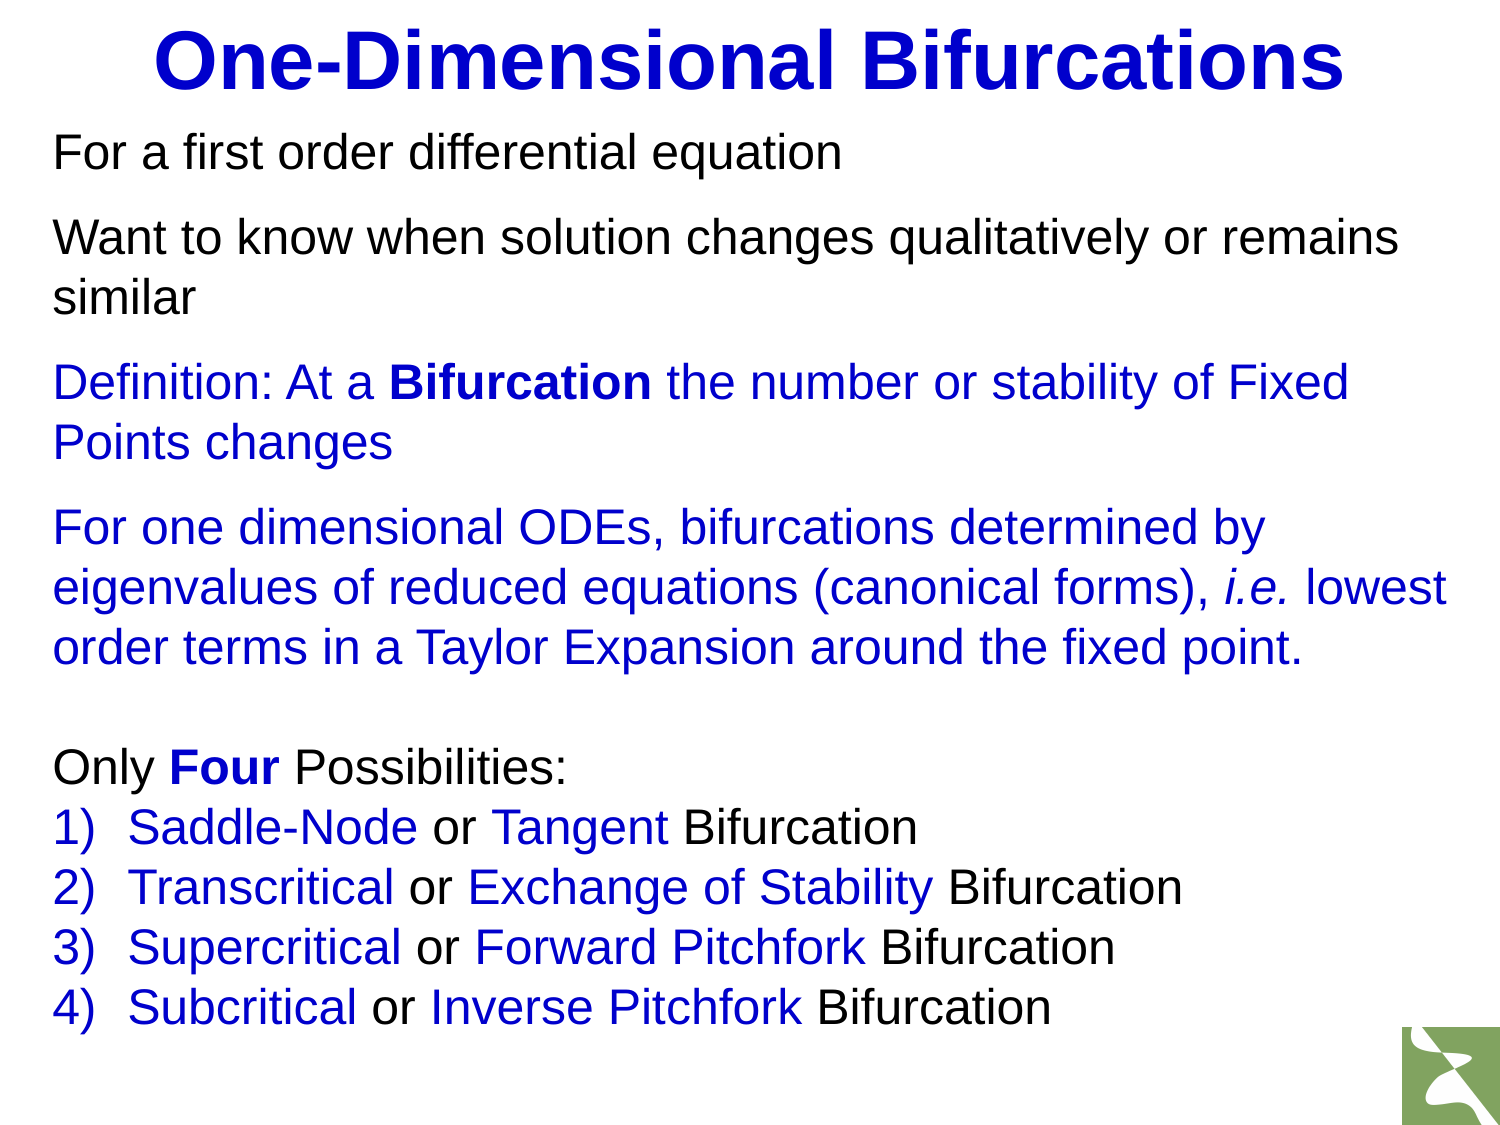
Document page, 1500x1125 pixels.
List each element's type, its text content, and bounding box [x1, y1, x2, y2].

title One-Dimensional Bifurcations [37, 0, 1463, 113]
picture [1402, 1027, 1500, 1125]
